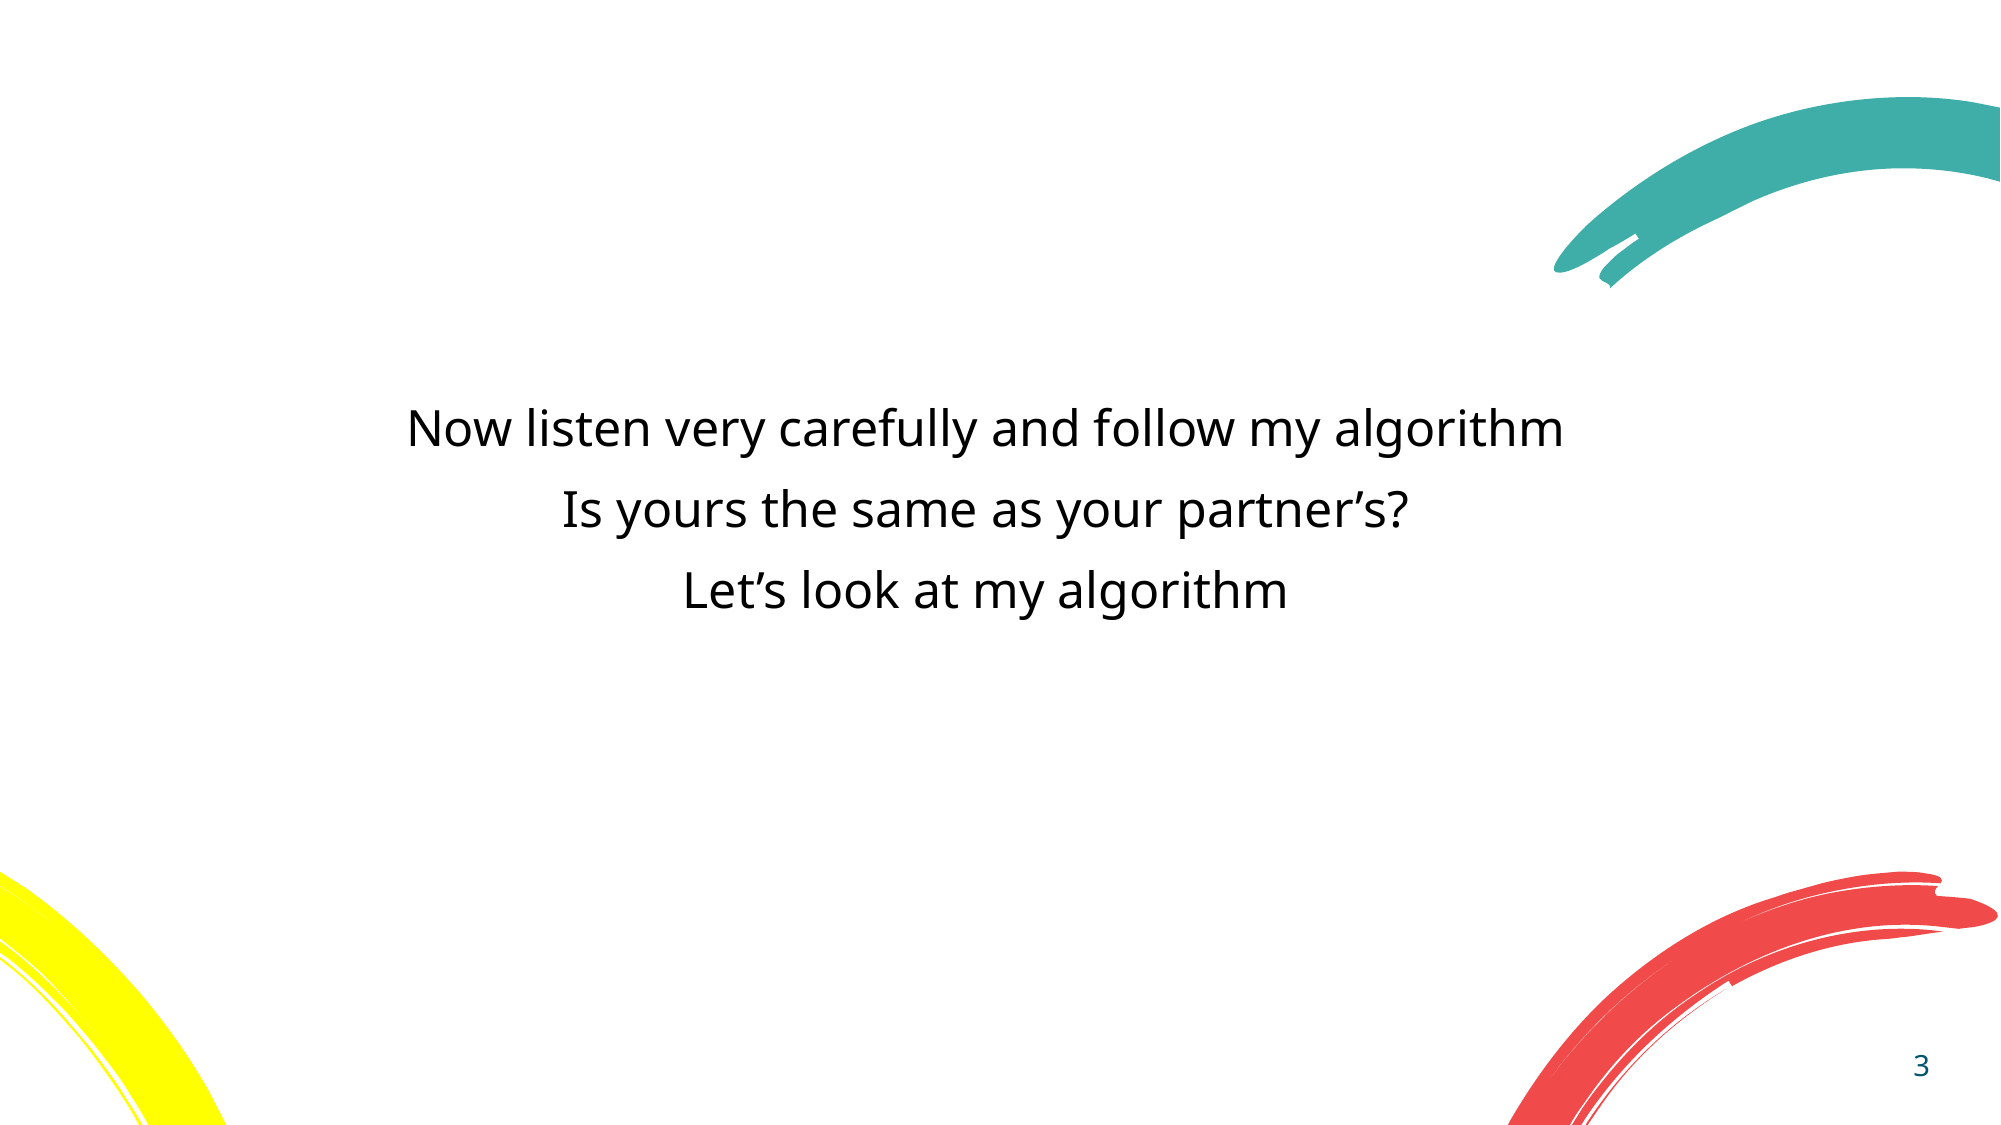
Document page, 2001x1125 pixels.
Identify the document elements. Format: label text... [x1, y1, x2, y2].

slide_number 3 [1673, 1037, 1945, 1097]
list Now listen very carefully and follow my algorithm Is yours the same as your partner’s? Let’s look at my algorithm [255, 388, 1717, 699]
